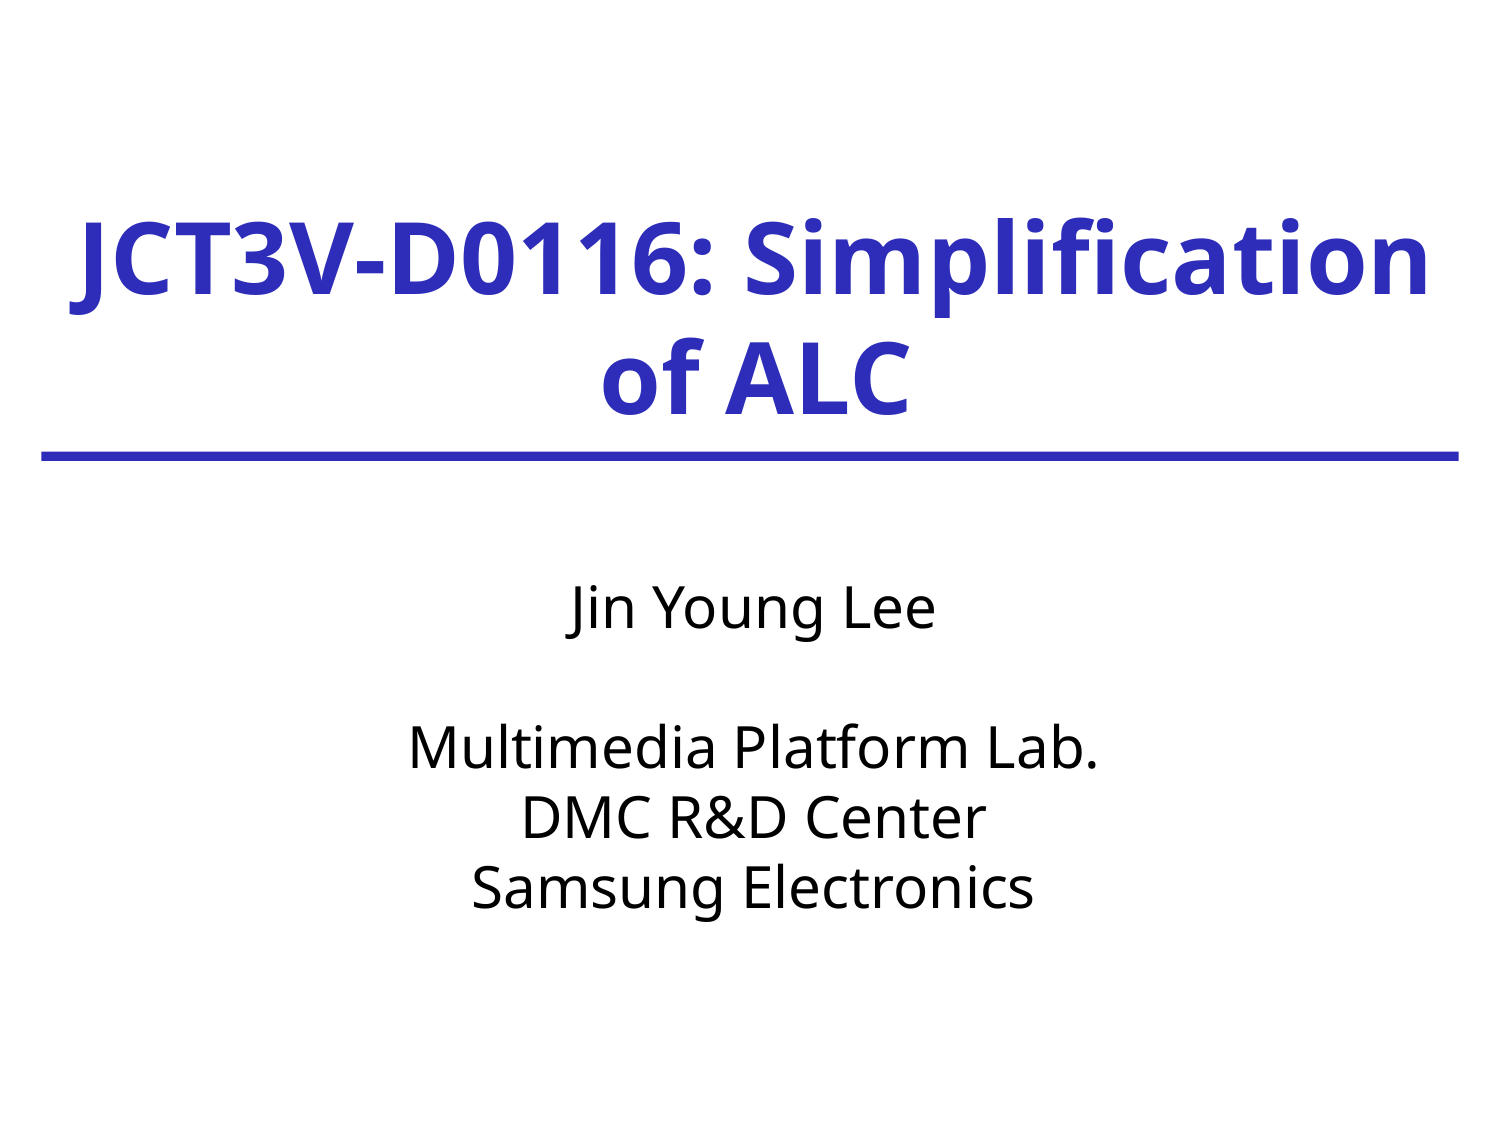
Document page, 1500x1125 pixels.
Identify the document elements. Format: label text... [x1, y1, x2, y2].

subtitle Jin Young Lee Multimedia Platform Lab. DMC R&D Center Samsung Electronics [72, 562, 1436, 985]
text_box JCT3V-D0116: Simplification of ALC [24, 187, 1489, 443]
